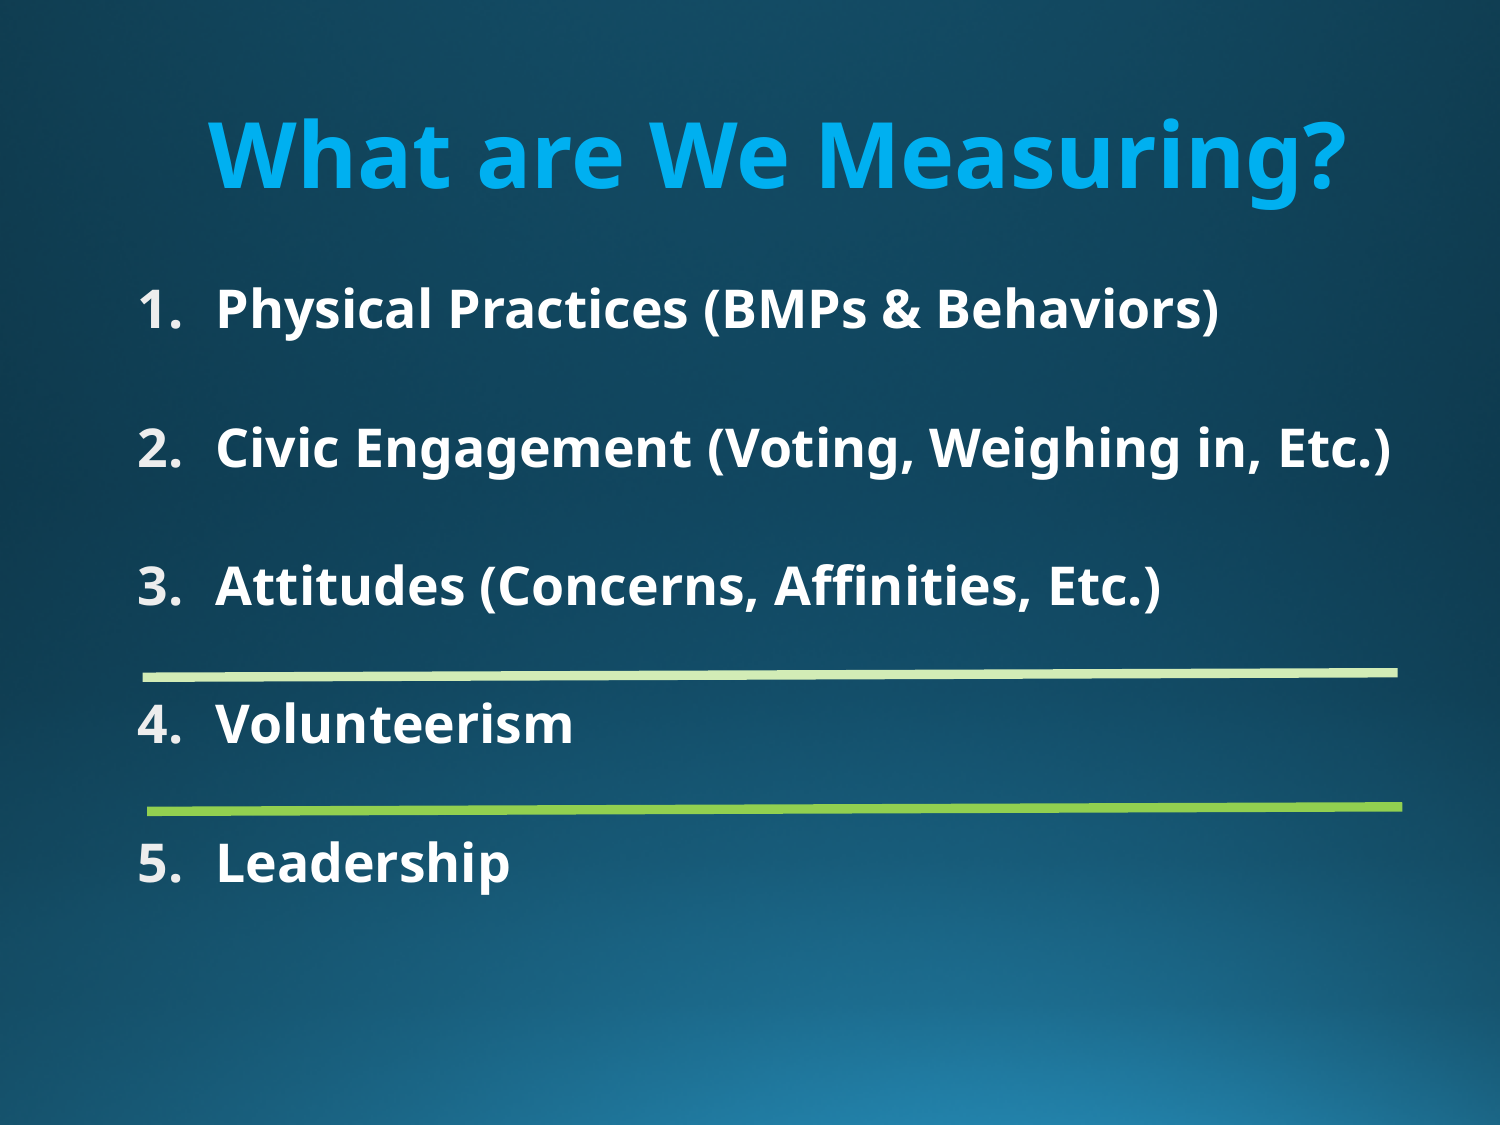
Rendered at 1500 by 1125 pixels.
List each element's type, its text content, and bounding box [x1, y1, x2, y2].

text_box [142, 672, 1398, 678]
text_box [147, 806, 1403, 812]
list Physical Practices (BMPs & Behaviors) Civic Engagement (Voting, Weighing in, Etc.) Attitudes (Concerns, Affinities, Etc.) Volunteerism Leadership [87, 275, 1438, 950]
title What are We Measuring? [131, 50, 1426, 268]
picture [0, 0, 1500, 1125]
